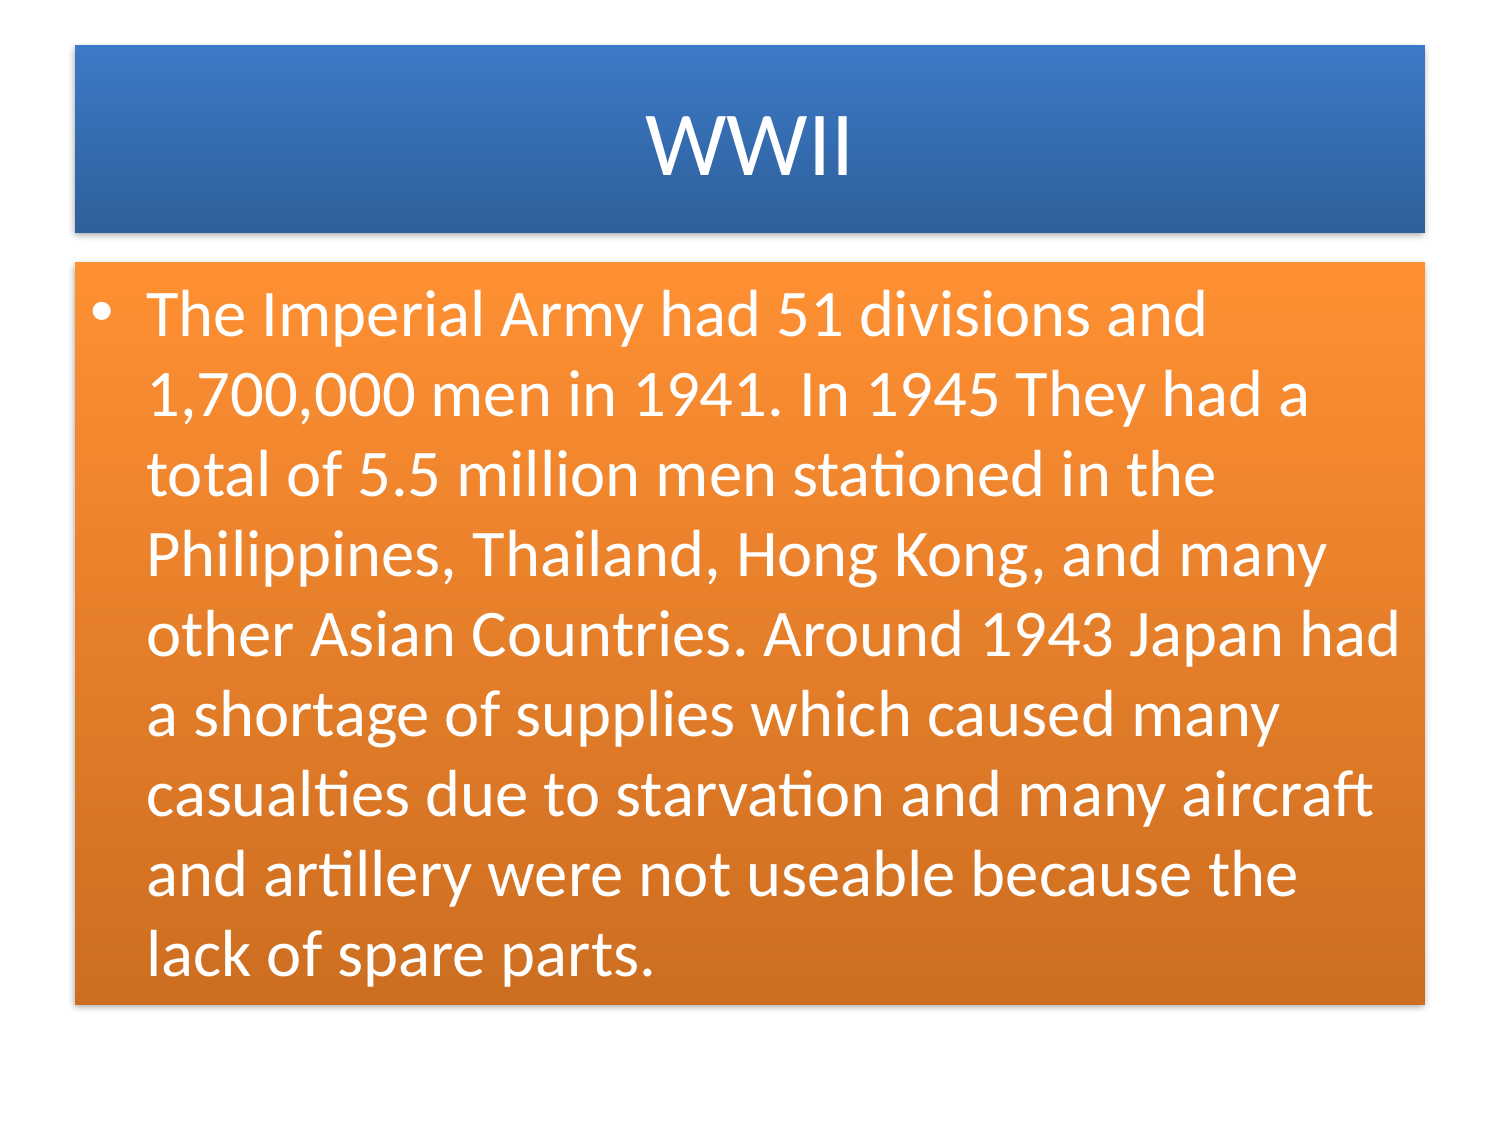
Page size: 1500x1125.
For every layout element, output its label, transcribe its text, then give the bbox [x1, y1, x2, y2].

title WWII [75, 45, 1425, 233]
list The Imperial Army had 51 divisions and 1,700,000 men in 1941. In 1945 They had a total of 5.5 million men stationed in the Philippines, Thailand, Hong Kong, and many other Asian Countries. Around 1943 Japan had a shortage of supplies which caused many casualties due to starvation and many aircraft and artillery were not useable because the lack of spare parts. [75, 262, 1425, 1005]
